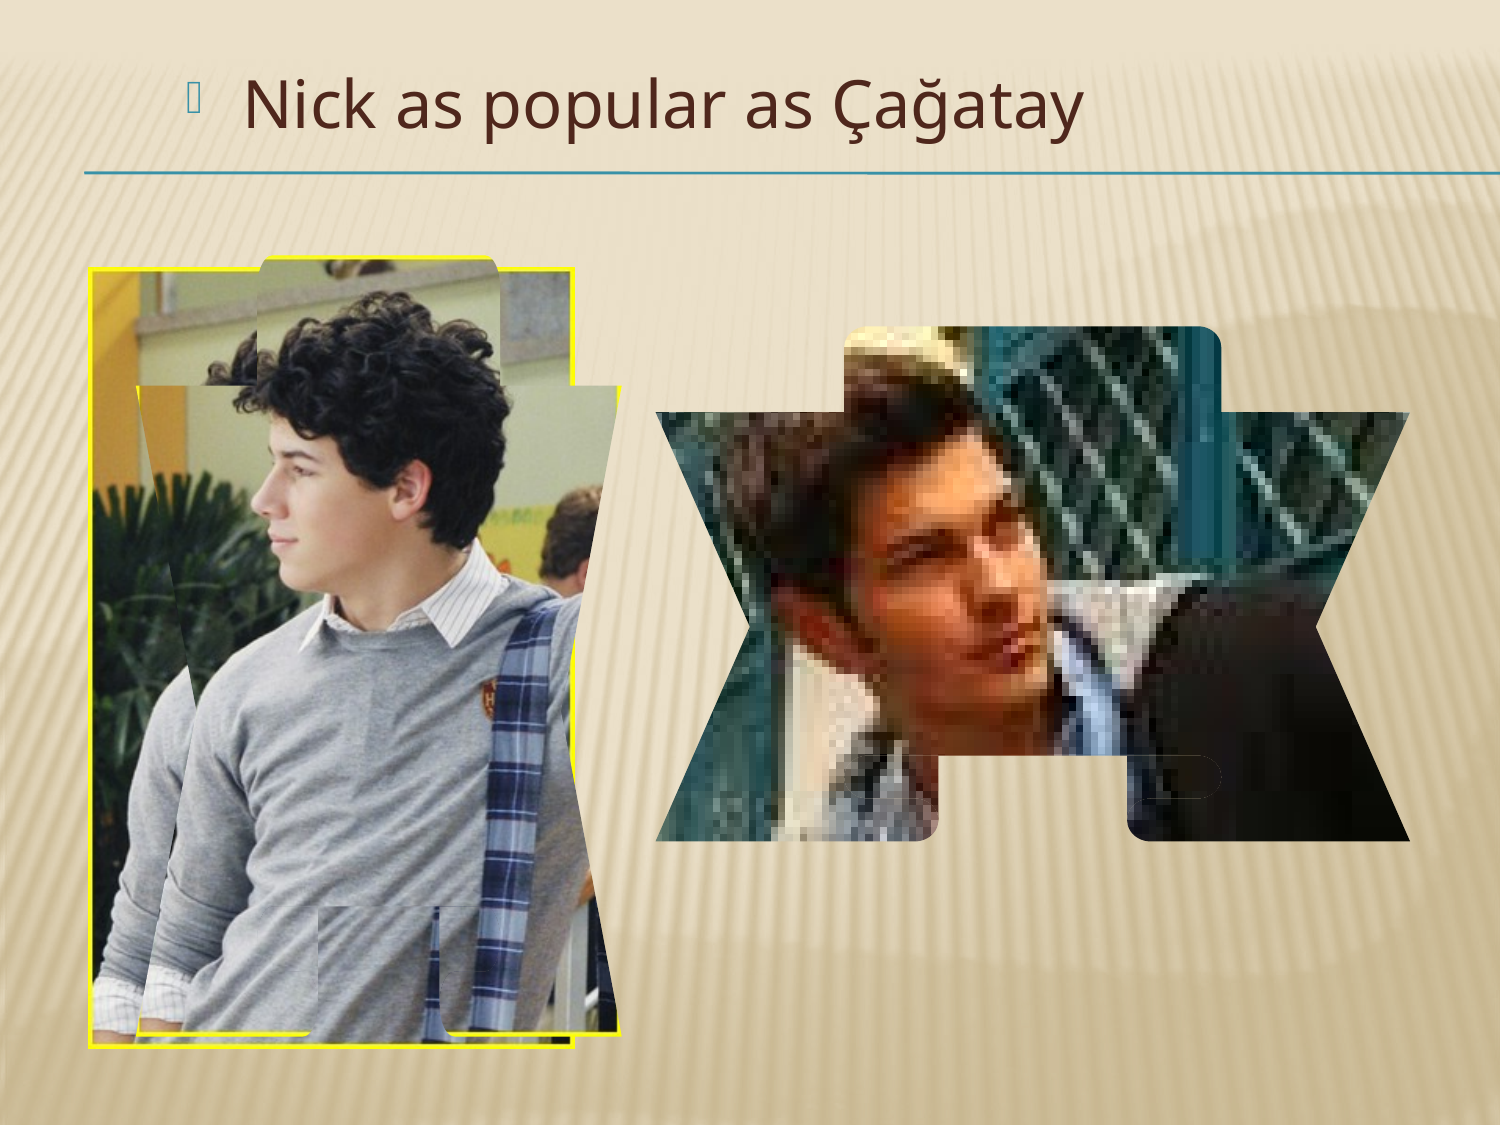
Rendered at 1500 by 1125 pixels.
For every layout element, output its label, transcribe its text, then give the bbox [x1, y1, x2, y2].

picture [655, 325, 1411, 842]
picture [88, 255, 622, 1049]
list Nick as popular as Çağatay [171, 54, 1402, 843]
